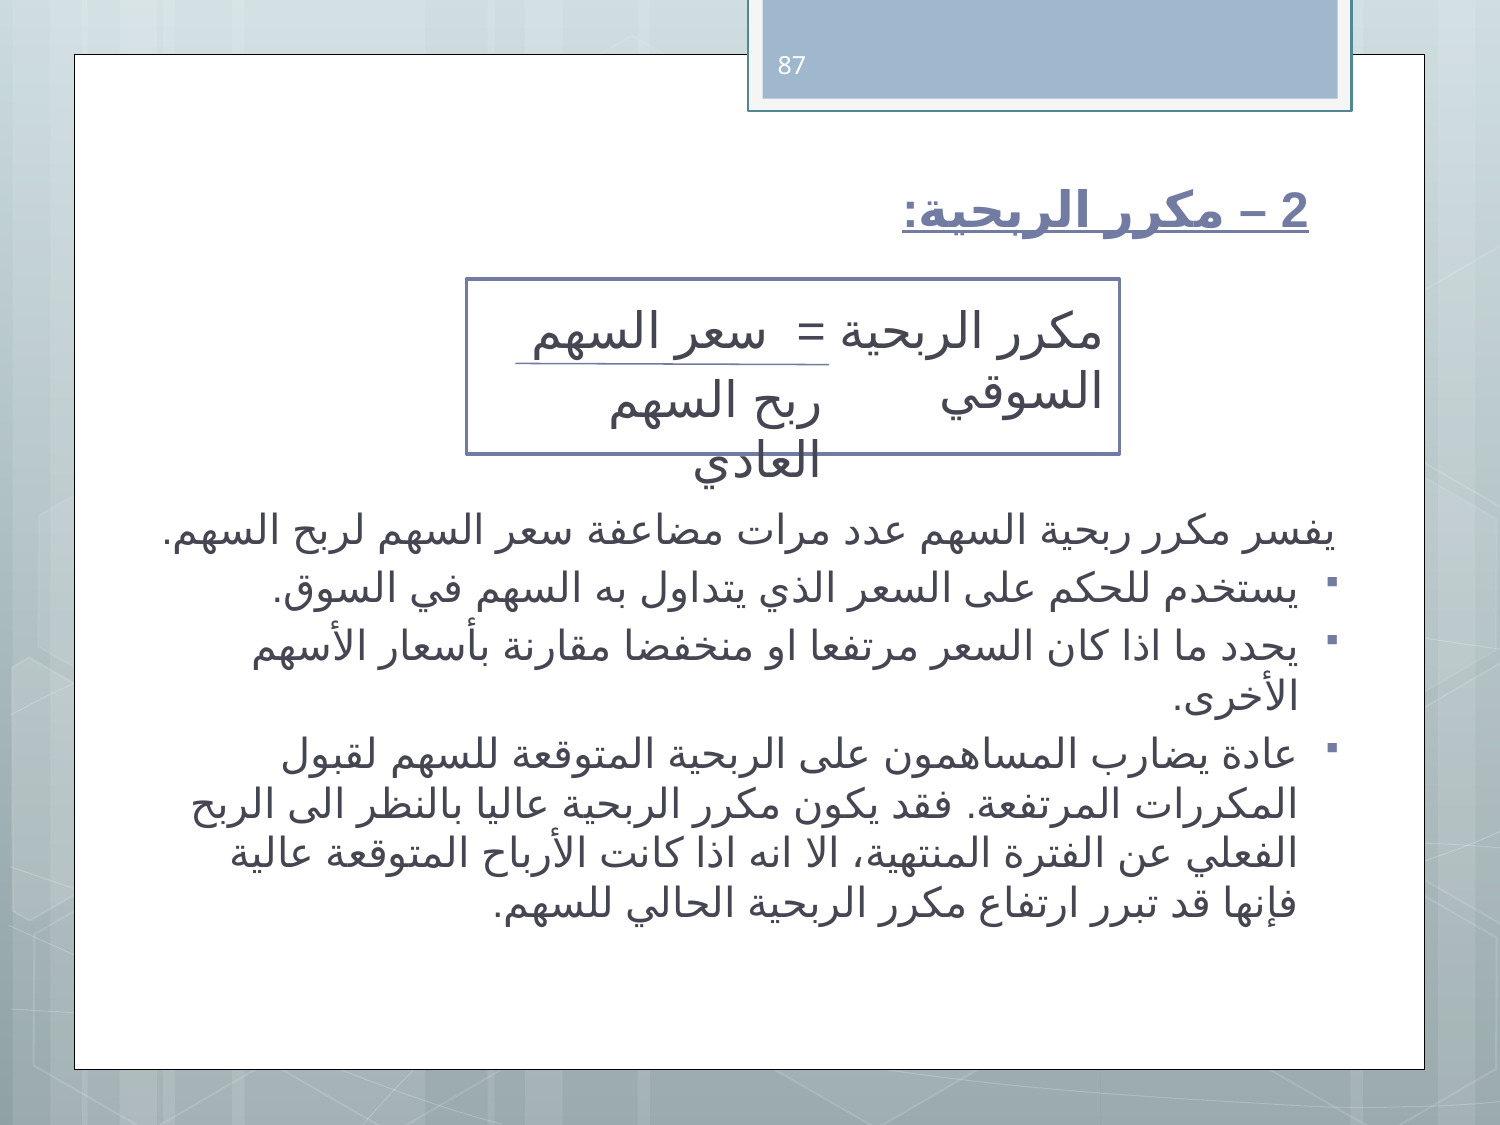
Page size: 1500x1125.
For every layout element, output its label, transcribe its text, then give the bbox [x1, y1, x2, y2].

list يفسر مكرر ربحية السهم عدد مرات مضاعفة سعر السهم لربح السهم. يستخدم للحكم على السعر الذي يتداول به السهم في السوق. يحدد ما اذا كان السعر مرتفعا او منخفضا مقارنة بأسعار الأسهم الأخرى. عادة يضارب المساهمون على الربحية المتوقعة للسهم لقبول المكررات المرتفعة. فقد يكون مكرر الربحية عاليا بالنظر الى الربح الفعلي عن الفترة المنتهية، الا انه اذا كانت الأرباح المتوقعة عالية فإنها قد تبرر ارتفاع مكرر الربحية الحالي للسهم. [133, 495, 1362, 987]
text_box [466, 278, 1120, 455]
slide_number 87 [762, 36, 982, 97]
title 2 – مكرر الربحية: [171, 168, 1324, 245]
